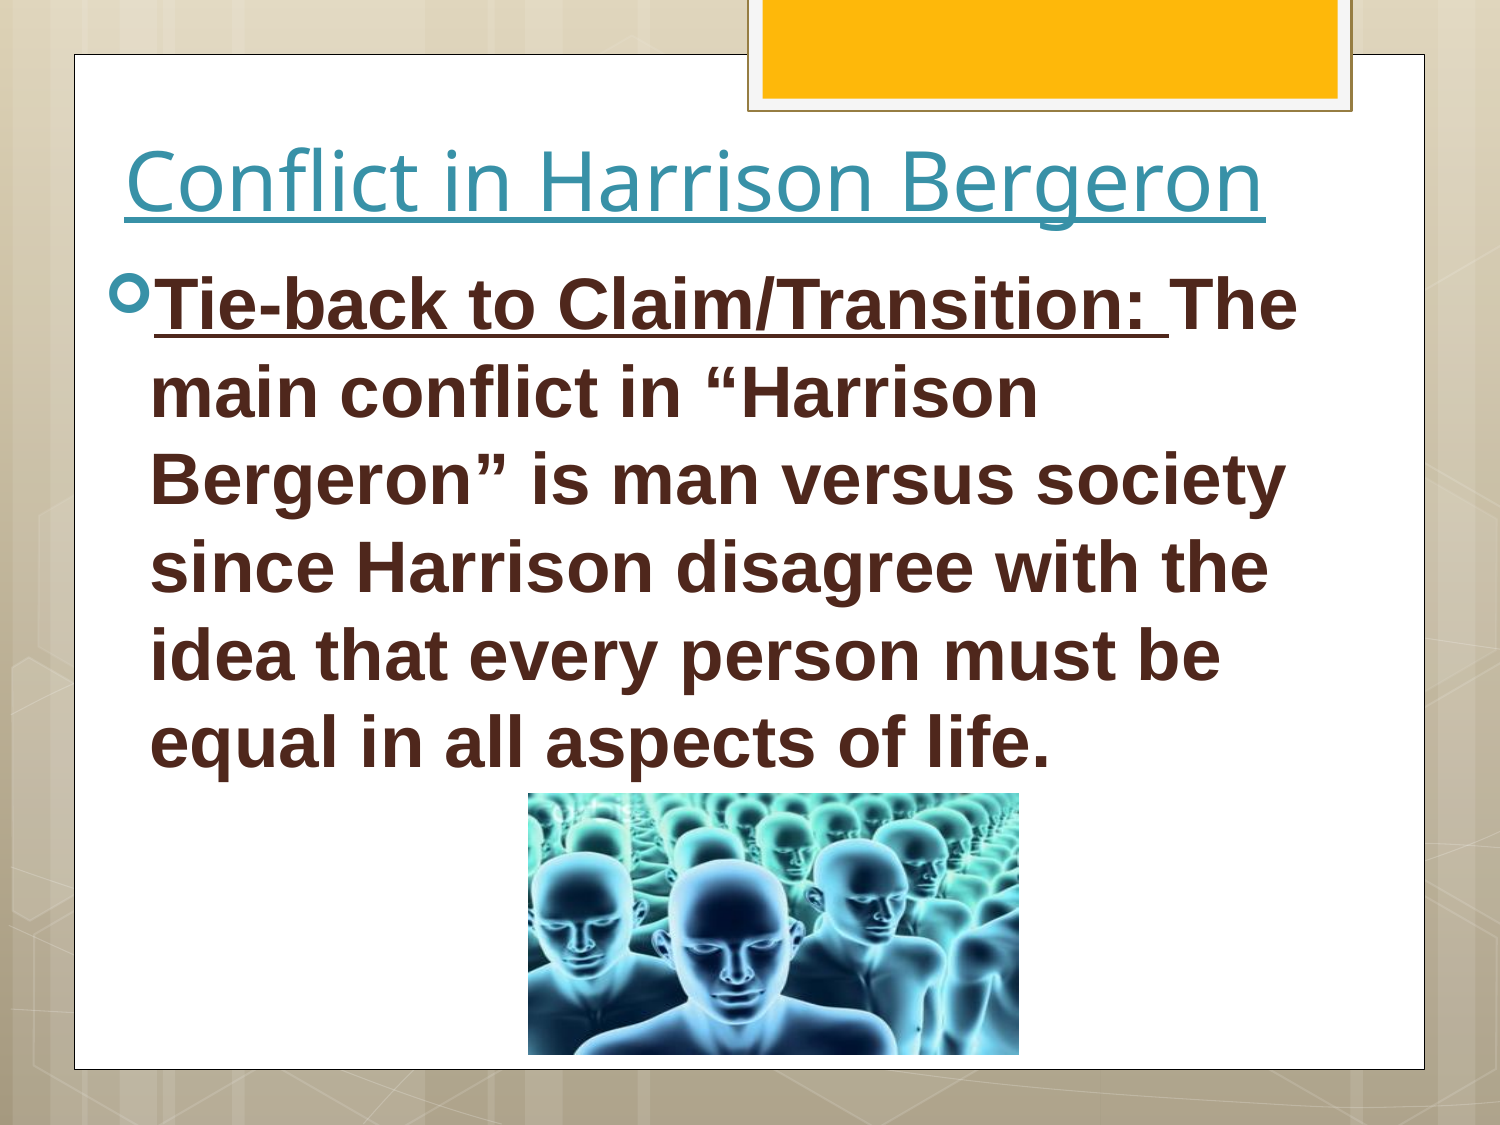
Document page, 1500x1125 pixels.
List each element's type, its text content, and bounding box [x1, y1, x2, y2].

list Tie-back to Claim/Transition: The main conflict in “Harrison Bergeron” is man versus society since Harrison disagree with the idea that every person must be equal in all aspects of life. [78, 249, 1429, 825]
title Conflict in Harrison Bergeron [109, 47, 1394, 236]
picture [528, 793, 1019, 1056]
